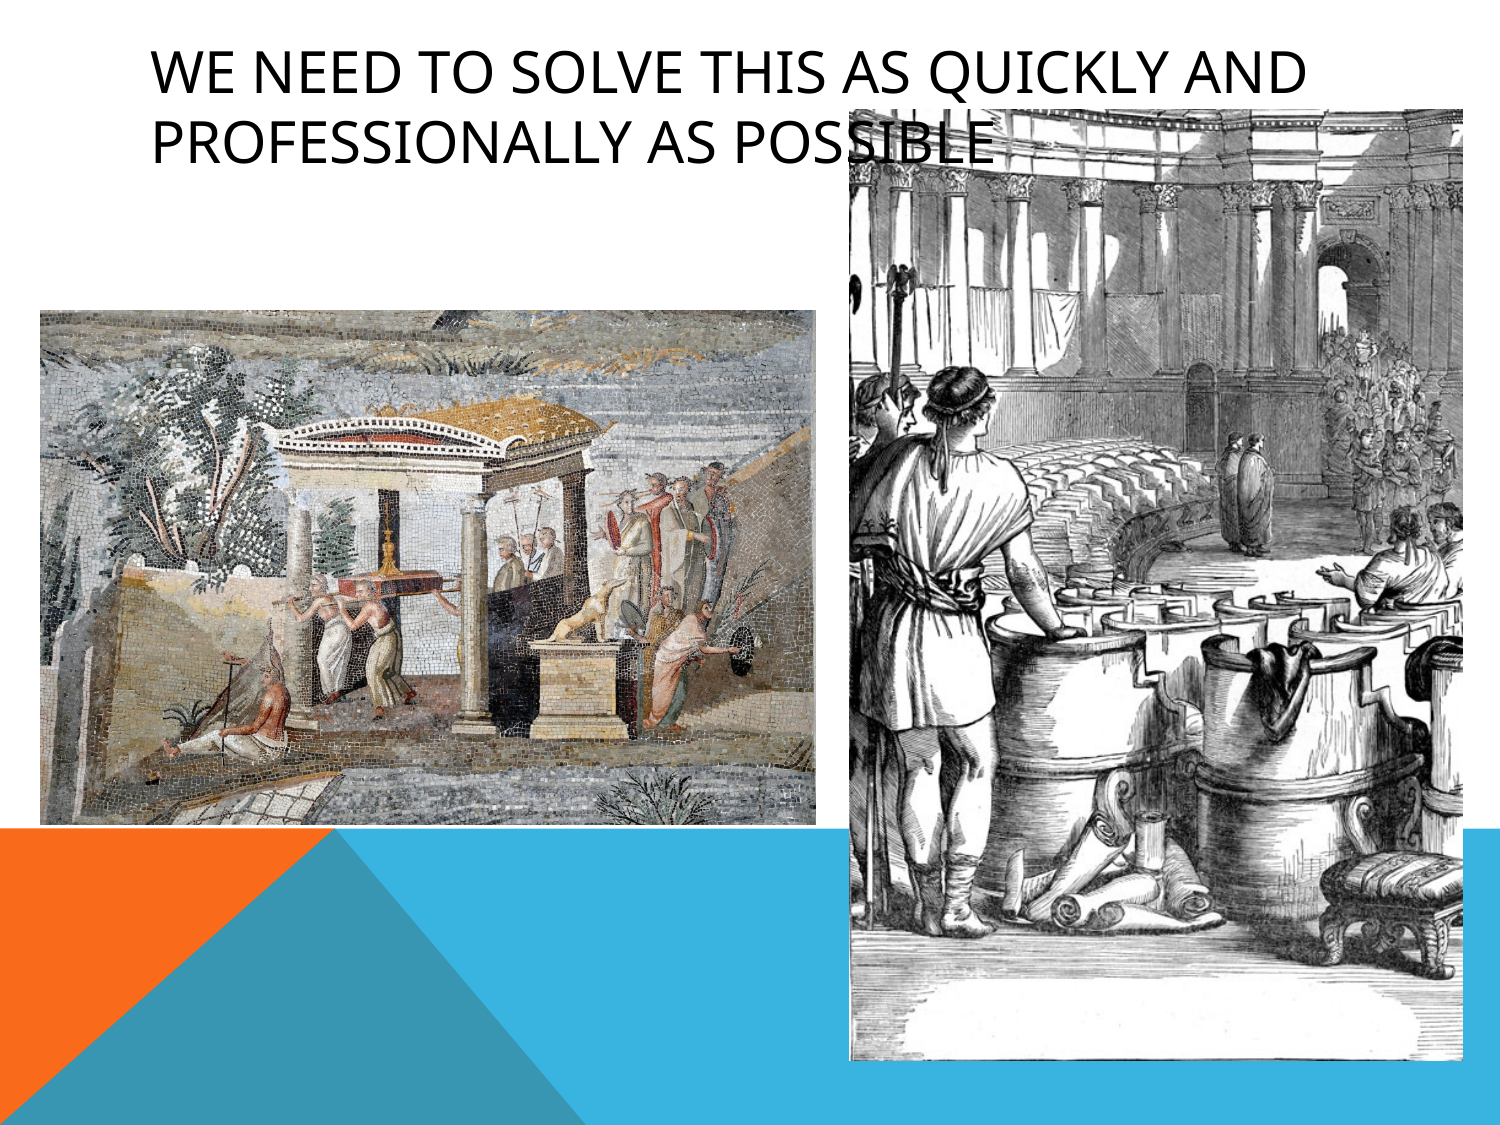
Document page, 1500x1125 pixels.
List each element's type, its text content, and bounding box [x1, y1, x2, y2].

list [849, 108, 1463, 1062]
title We need to solve this as quickly and professionally as possible [135, 60, 1369, 150]
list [40, 309, 817, 826]
